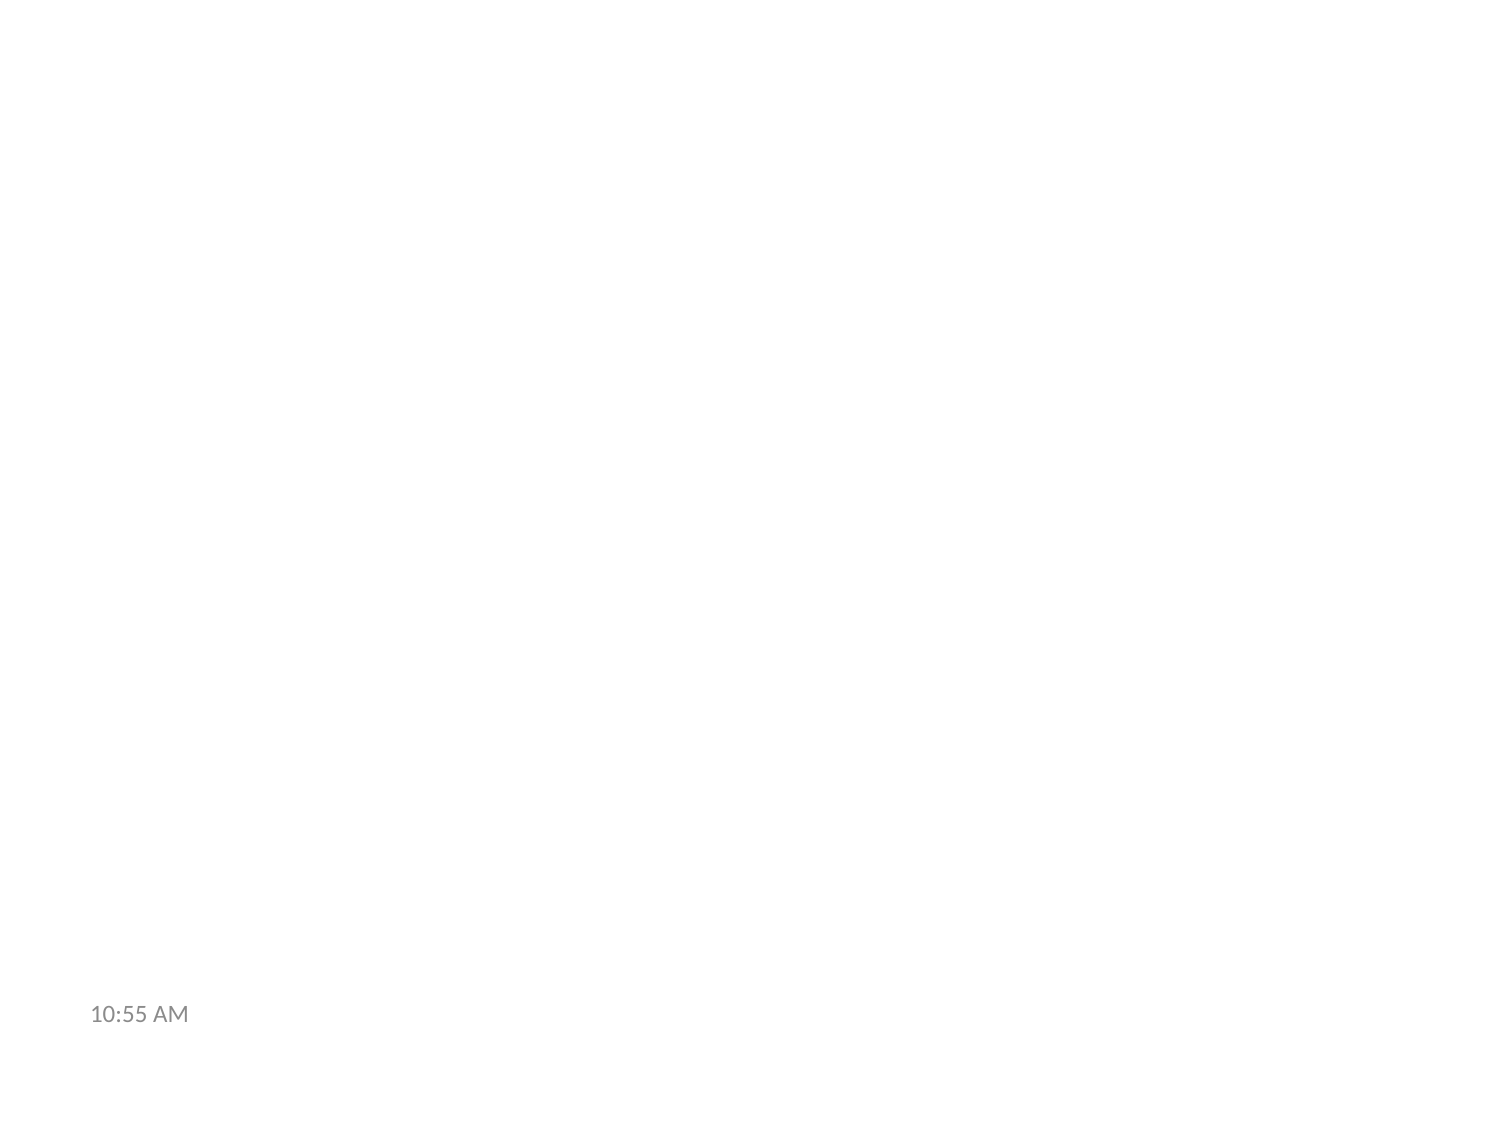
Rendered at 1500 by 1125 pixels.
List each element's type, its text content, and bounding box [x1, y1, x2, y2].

text_box 3:35 PM [75, 982, 425, 1043]
